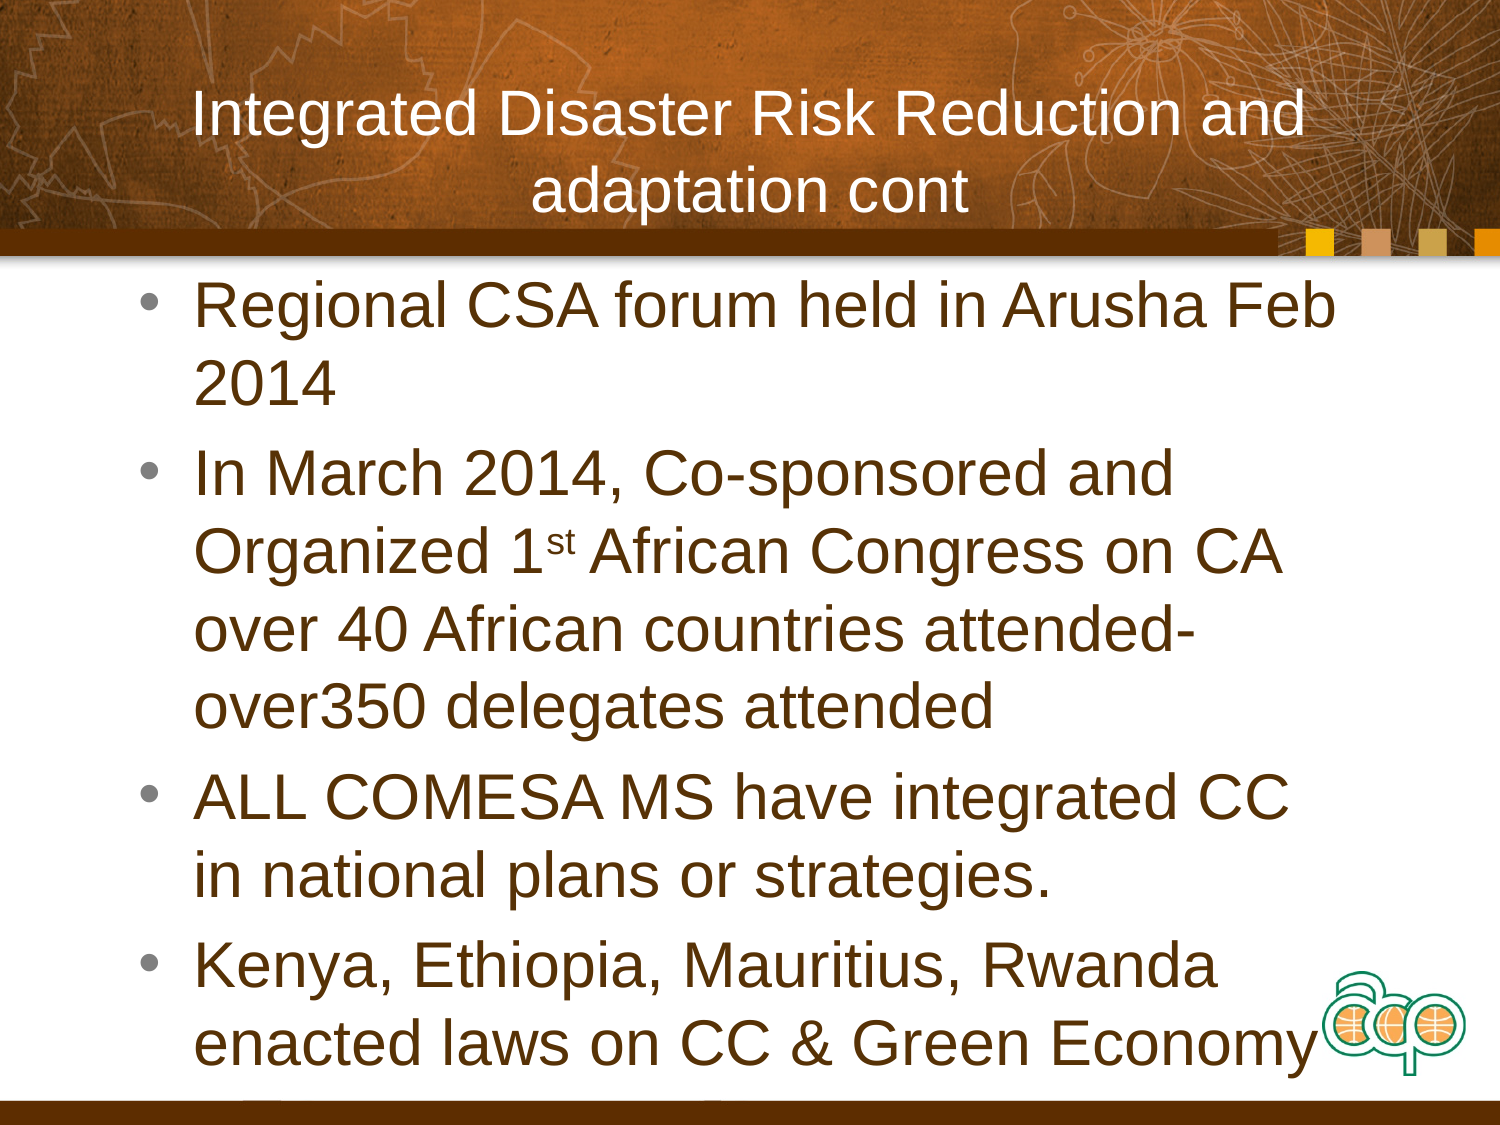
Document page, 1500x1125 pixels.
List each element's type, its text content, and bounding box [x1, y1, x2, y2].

title Integrated Disaster Risk Reduction and adaptation cont [73, 61, 1427, 235]
picture [0, 0, 1500, 1125]
list Regional CSA forum held in Arusha Feb 2014 In March 2014, Co-sponsored and Organized 1st African Congress on CA over 40 African countries attended- over350 delegates attended ALL COMESA MS have integrated CC in national plans or strategies. Kenya, Ethiopia, Mauritius, Rwanda enacted laws on CC & Green Economy [123, 255, 1360, 1125]
